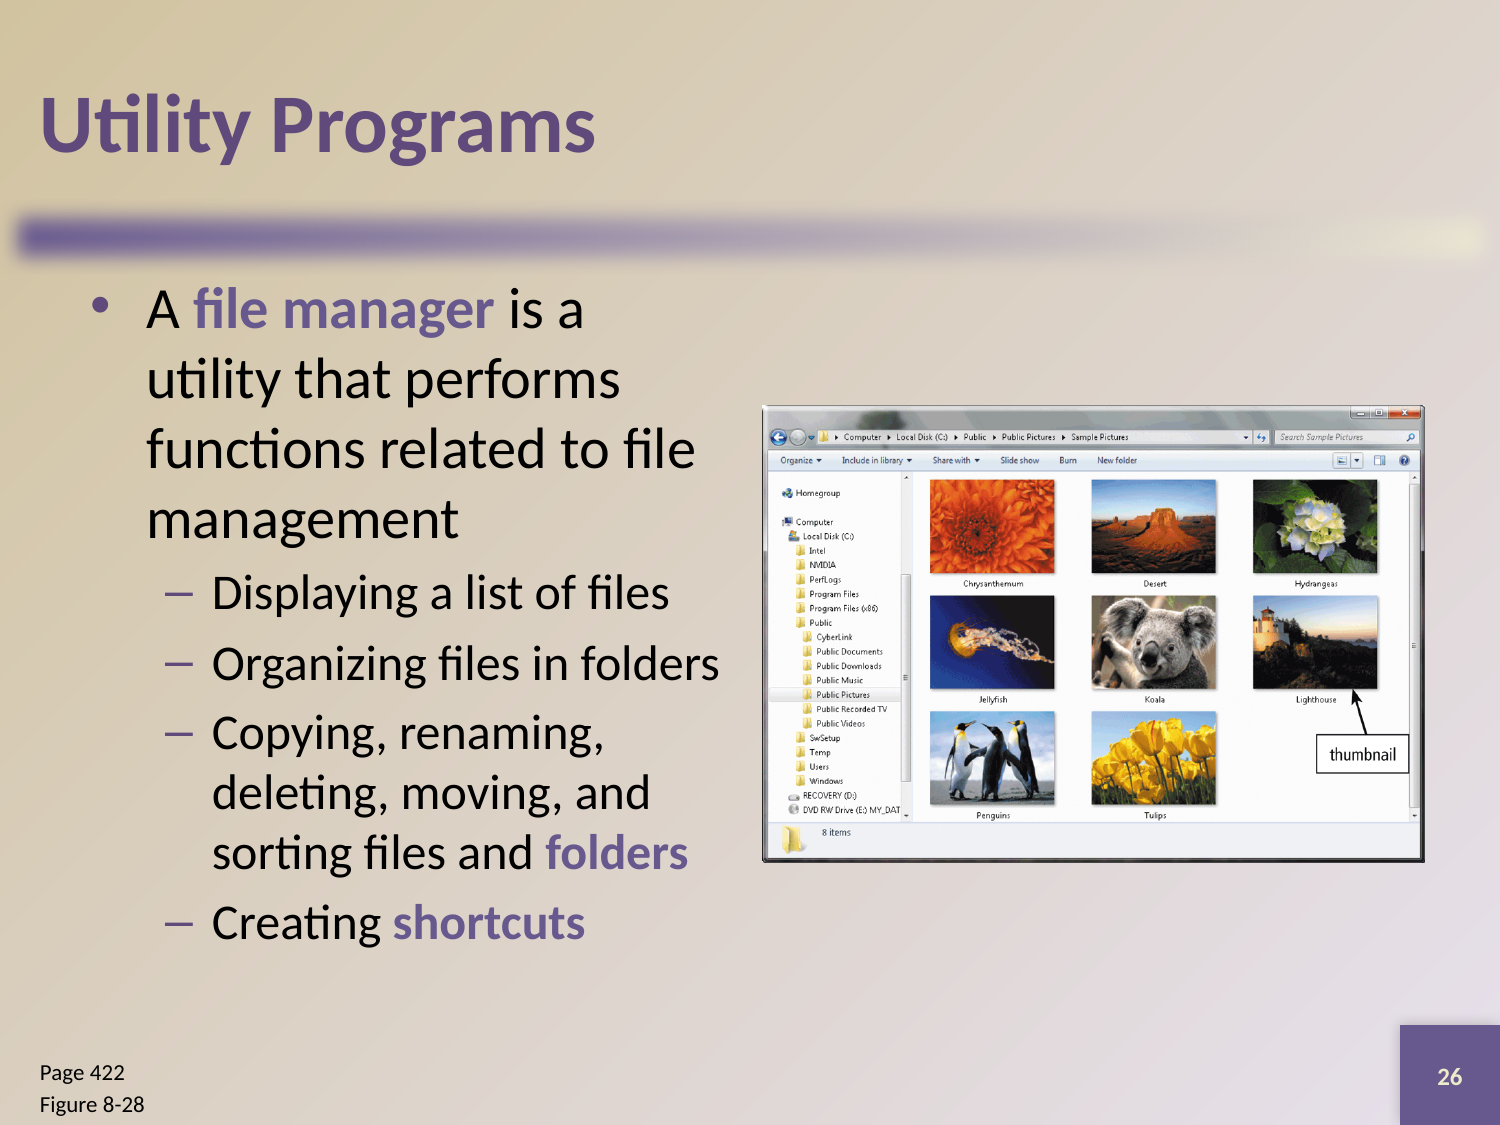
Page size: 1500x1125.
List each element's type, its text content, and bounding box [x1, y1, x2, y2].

slide_number 26 [1400, 1025, 1500, 1125]
list Page 422 Figure 8-28 [24, 1050, 300, 1125]
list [762, 405, 1426, 863]
title Utility Programs [24, 24, 1475, 213]
list A file manager is a utility that performs functions related to file management Displaying a list of files Organizing files in folders Copying, renaming, deleting, moving, and sorting files and folders Creating shortcuts [75, 262, 738, 1005]
